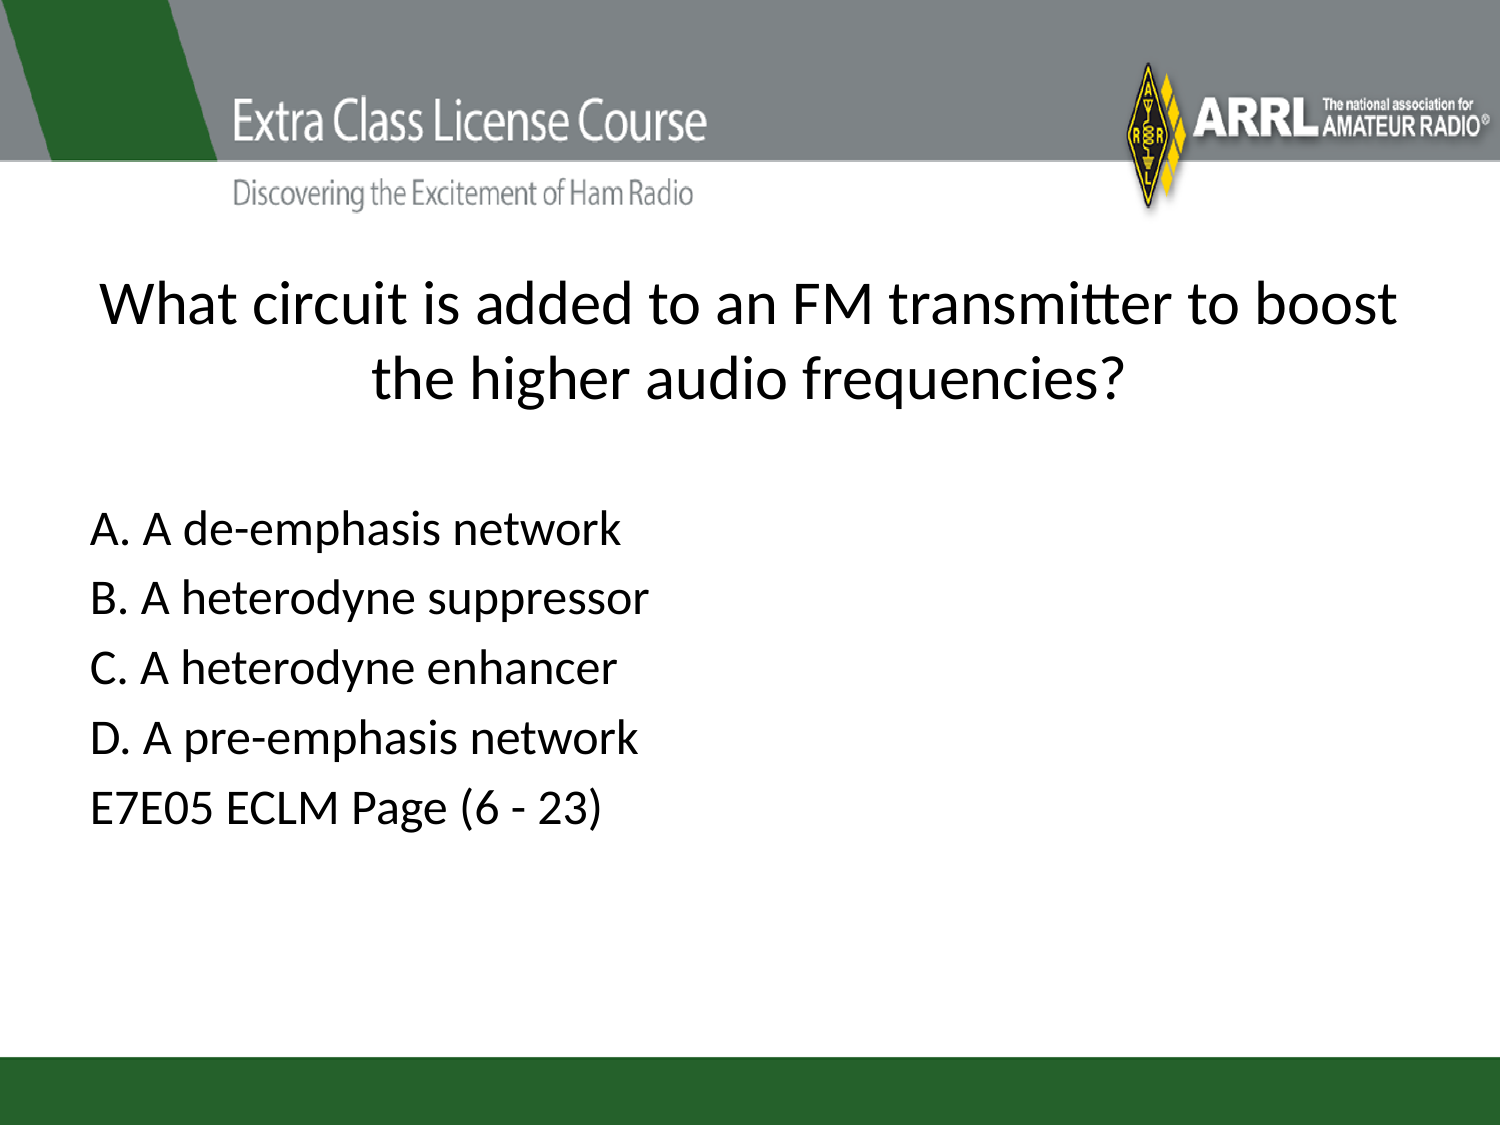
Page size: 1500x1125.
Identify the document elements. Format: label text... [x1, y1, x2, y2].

list A. A de-emphasis network B. A heterodyne suppressor C. A heterodyne enhancer D. A pre-emphasis network E7E05 ECLM Page (6 - 23) [75, 487, 1425, 1005]
title What circuit is added to an FM transmitter to boost the higher audio frequencies? [75, 254, 1425, 435]
picture [0, 0, 1500, 1125]
